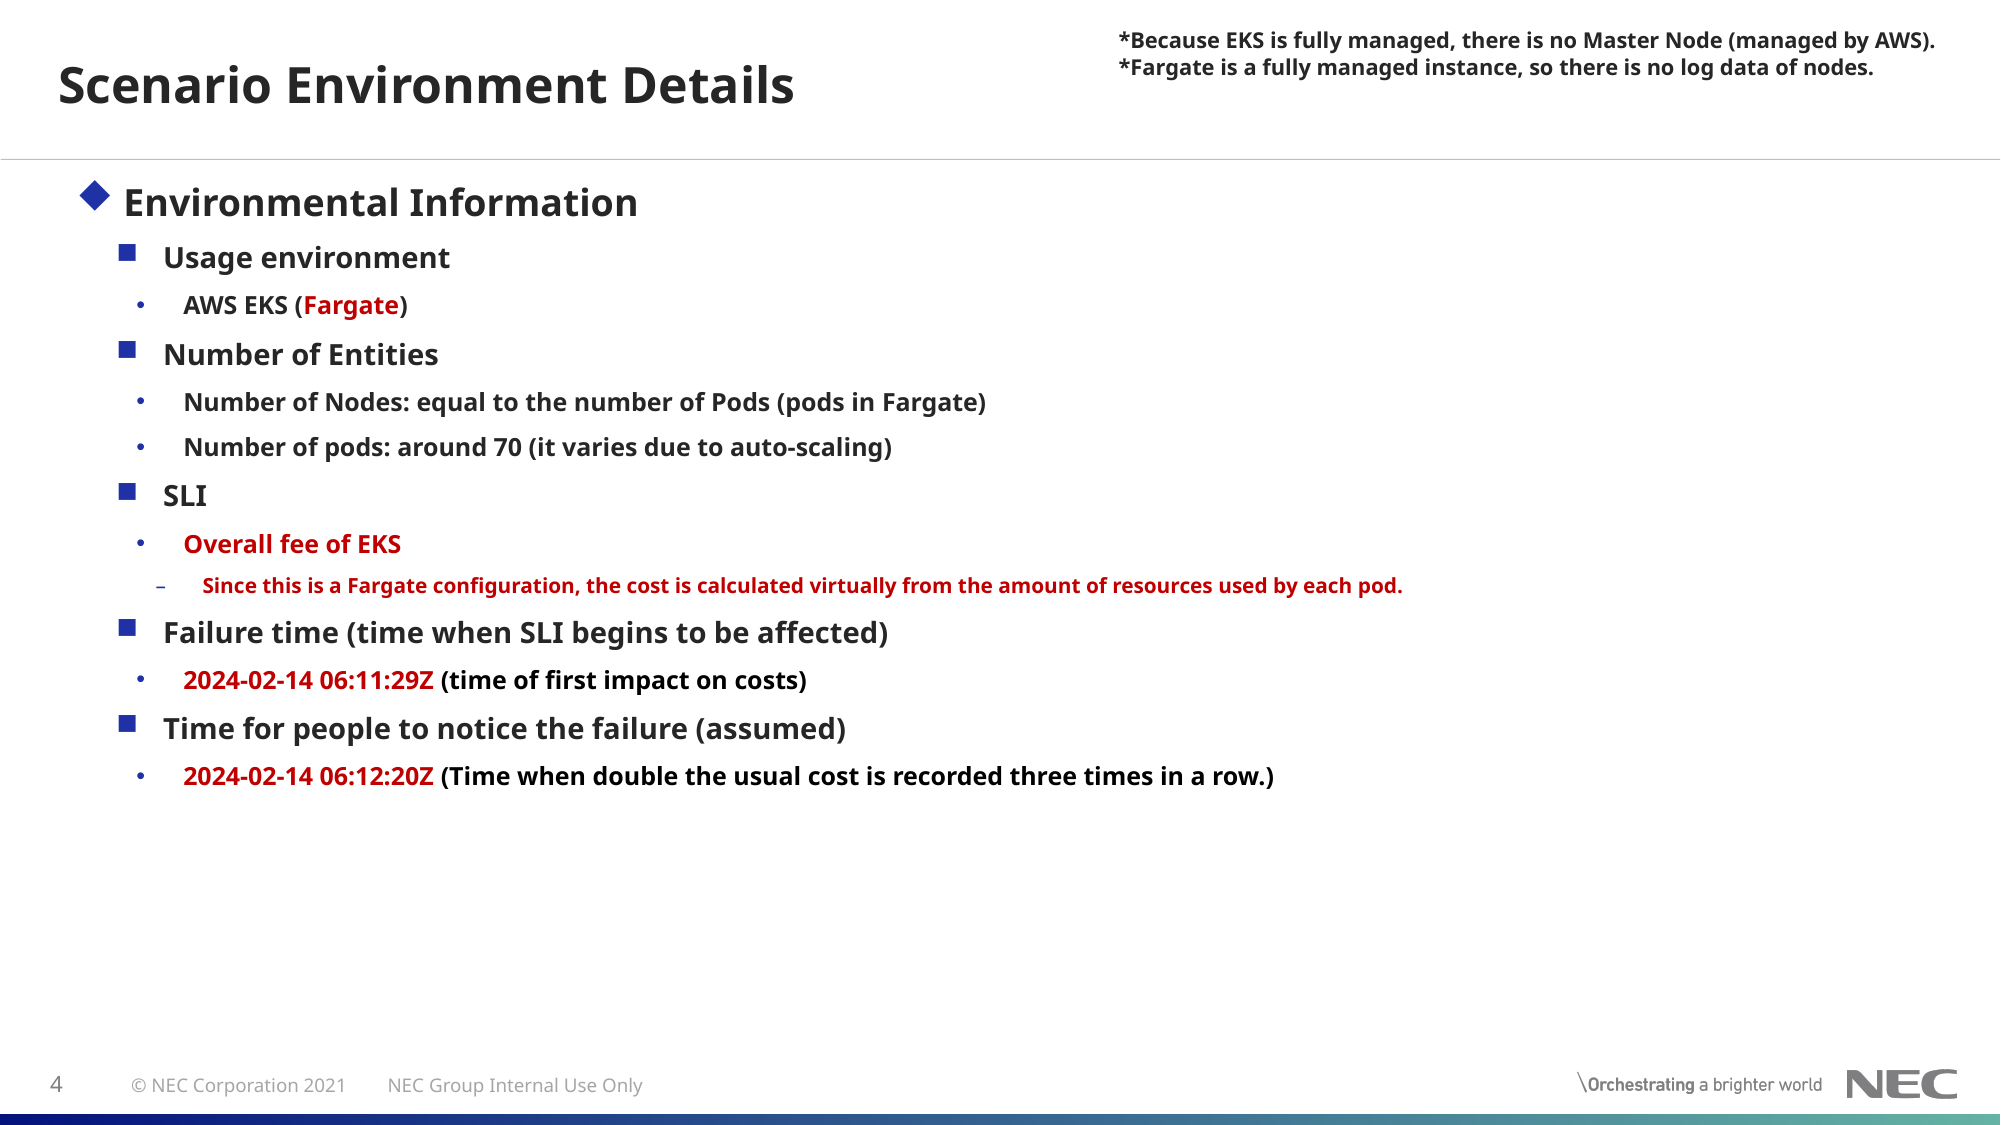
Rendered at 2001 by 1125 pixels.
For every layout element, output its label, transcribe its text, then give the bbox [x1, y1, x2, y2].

text_box Environmental Information Usage environment AWS EKS (Fargate) Number of Entities Number of Nodes: equal to the number of Pods (pods in Fargate) Number of pods: around 70 (it varies due to auto-scaling) SLI Overall fee of EKS Since this is a Fargate configuration, the cost is calculated virtually from the amount of resources used by each pod. Failure time (time when SLI begins to be affected) 2024-02-14 06:11:29Z (time of first impact on costs) Time for people to notice the failure (assumed) 2024-02-14 06:12:20Z (Time when double the usual cost is recorded three times in a row.) [43, 166, 1957, 1060]
picture [0, 0, 2001, 1125]
title Scenario Environment Details [43, 33, 1957, 135]
text_box *Because EKS is fully managed, there is no Master Node (managed by AWS). *Fargate is a fully managed instance, so there is no log data of nodes. [1103, 19, 1952, 87]
